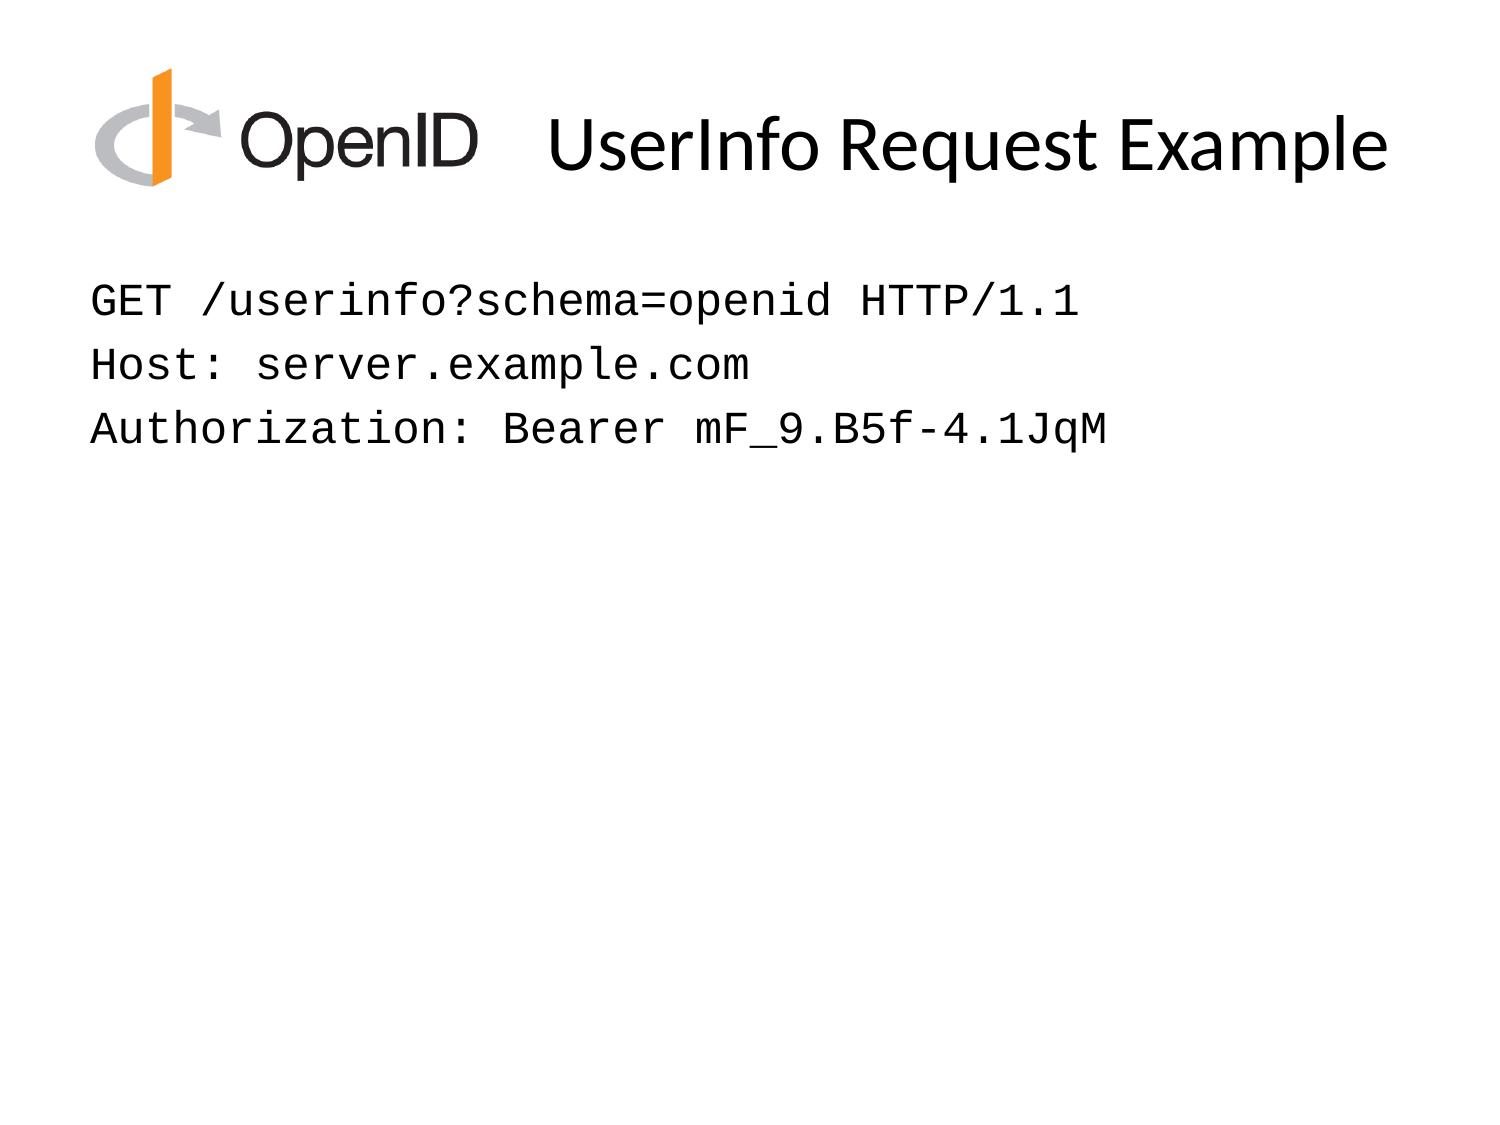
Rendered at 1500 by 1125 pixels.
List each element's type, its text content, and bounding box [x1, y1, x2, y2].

picture [64, 44, 513, 225]
title UserInfo Request Example [512, 45, 1425, 233]
list GET /userinfo?schema=openid HTTP/1.1 Host: server.example.com Authorization: Bearer mF_9.B5f-4.1JqM [75, 262, 1425, 1005]
